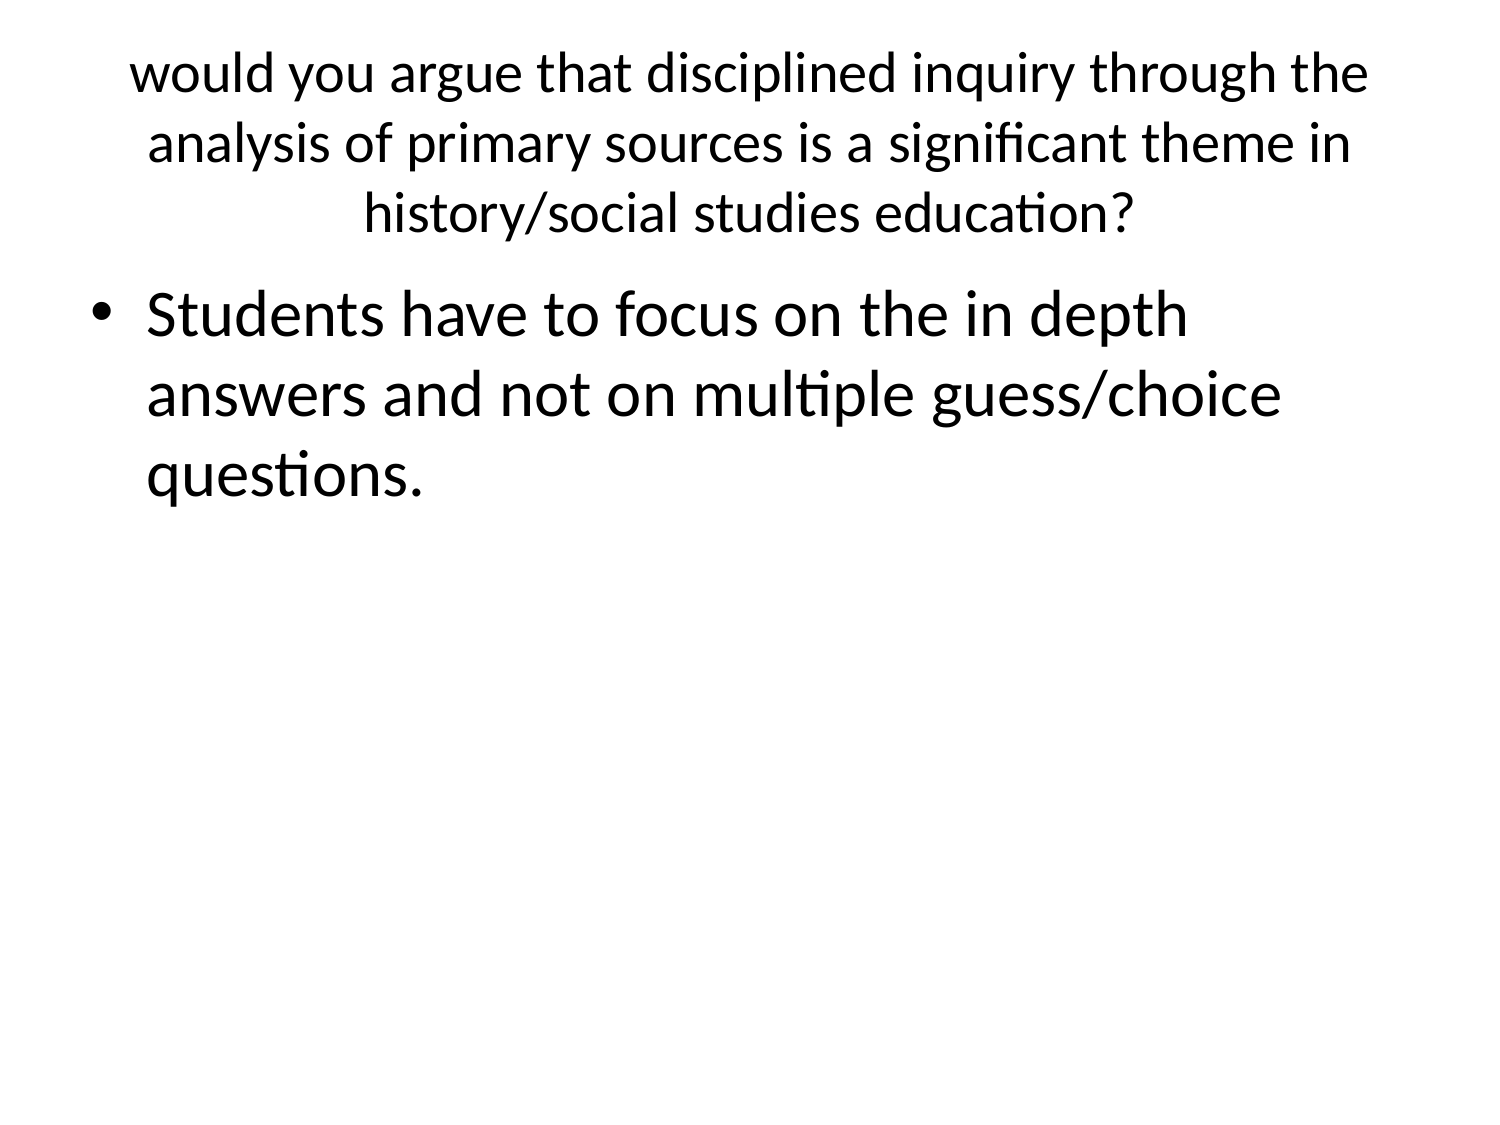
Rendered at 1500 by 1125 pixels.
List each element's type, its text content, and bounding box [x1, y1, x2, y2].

list Students have to focus on the in depth answers and not on multiple guess/choice questions. [75, 262, 1425, 1005]
title would you argue that disciplined inquiry through the analysis of primary sources is a significant theme in history/social studies education? [75, 45, 1425, 233]
